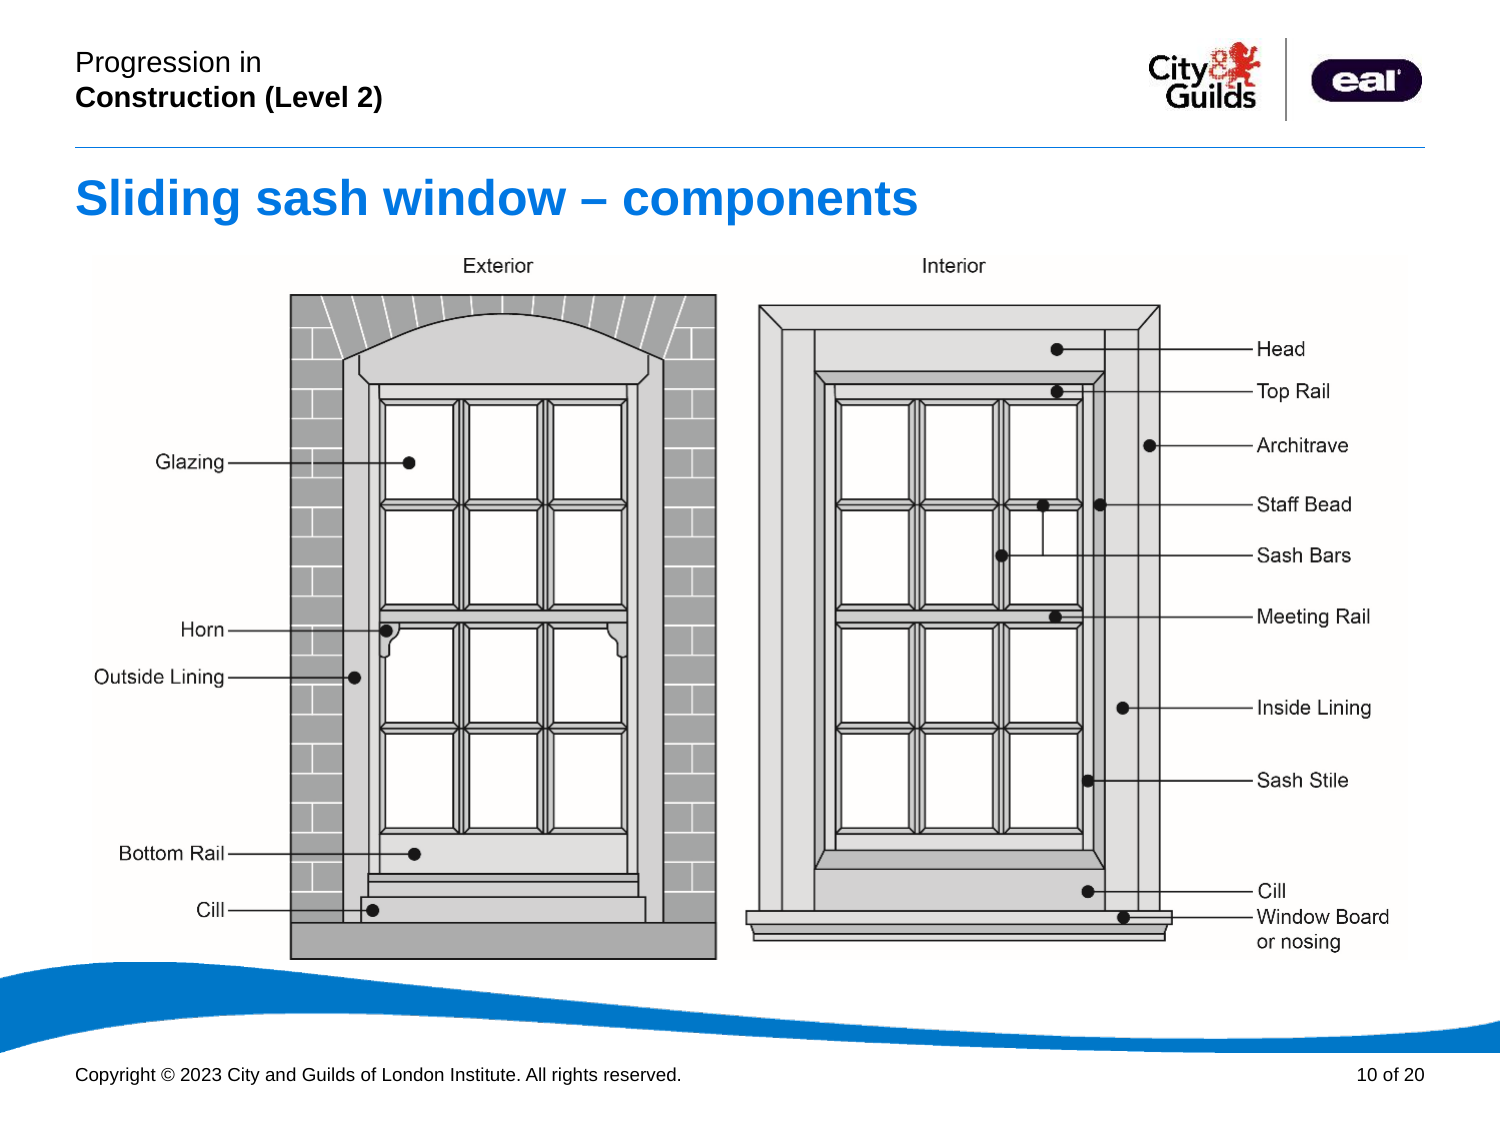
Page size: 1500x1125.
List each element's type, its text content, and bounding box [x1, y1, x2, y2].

picture [91, 255, 1408, 960]
title Sliding sash window – components [75, 165, 1425, 229]
picture [0, 962, 1500, 1053]
picture [1149, 38, 1422, 121]
